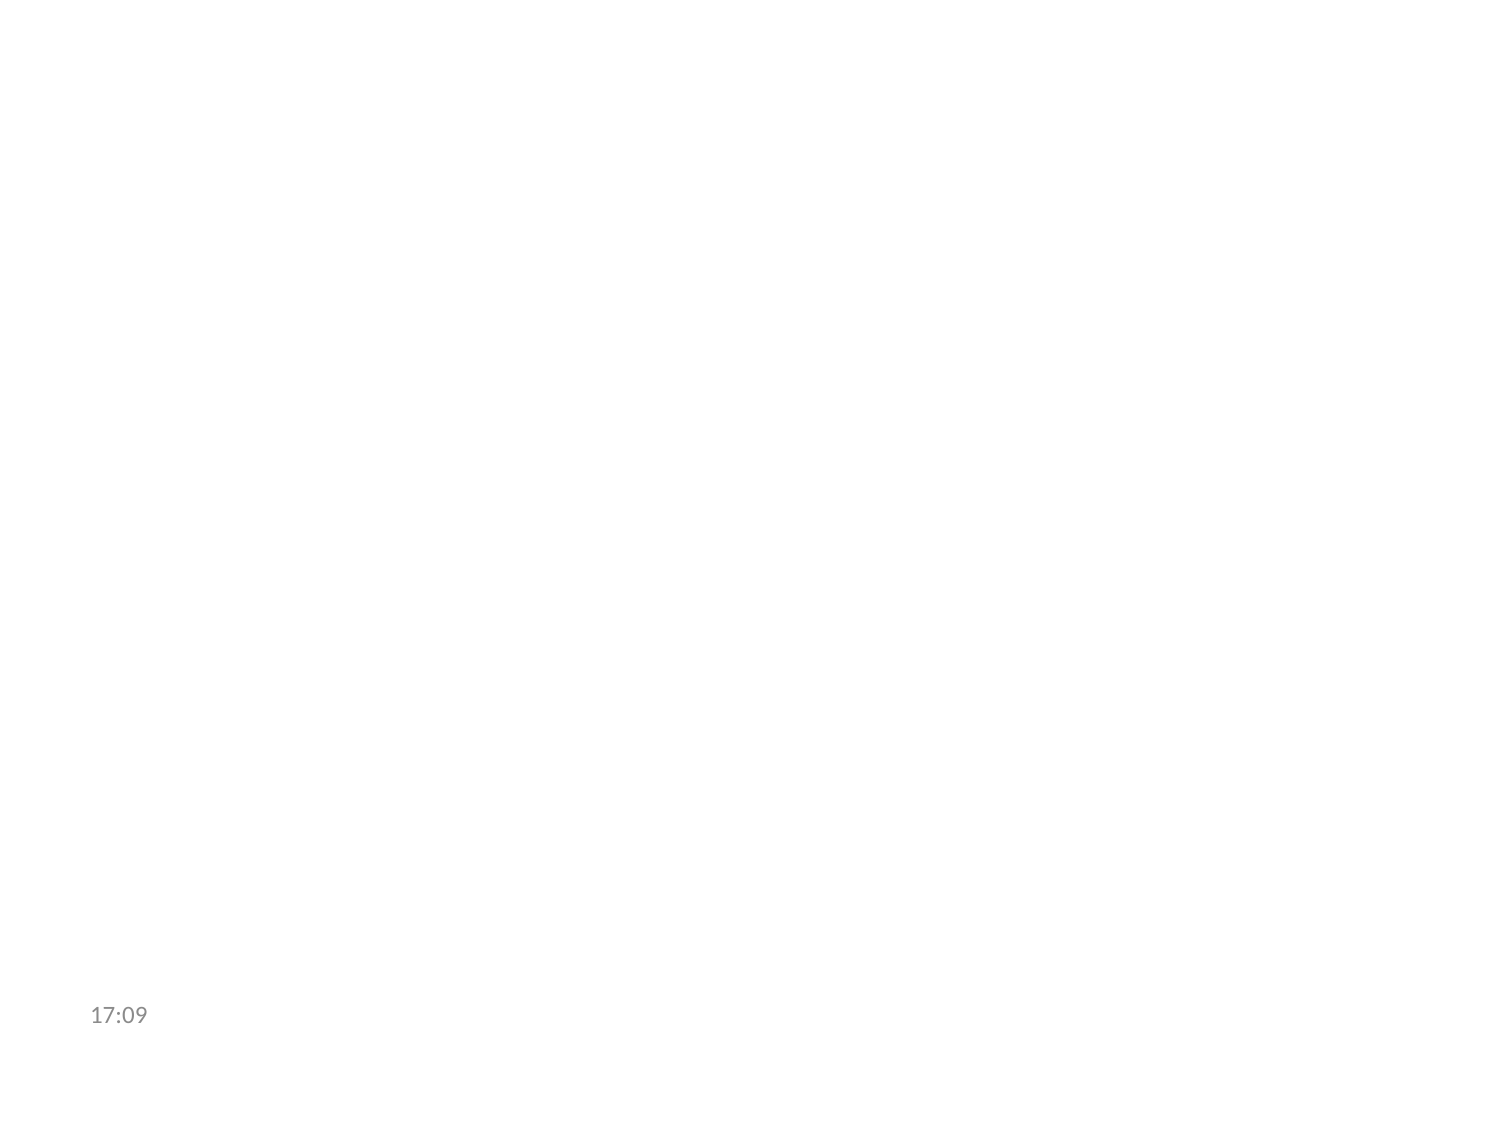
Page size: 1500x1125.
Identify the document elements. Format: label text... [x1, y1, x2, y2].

text_box 15:35 [75, 983, 425, 1044]
